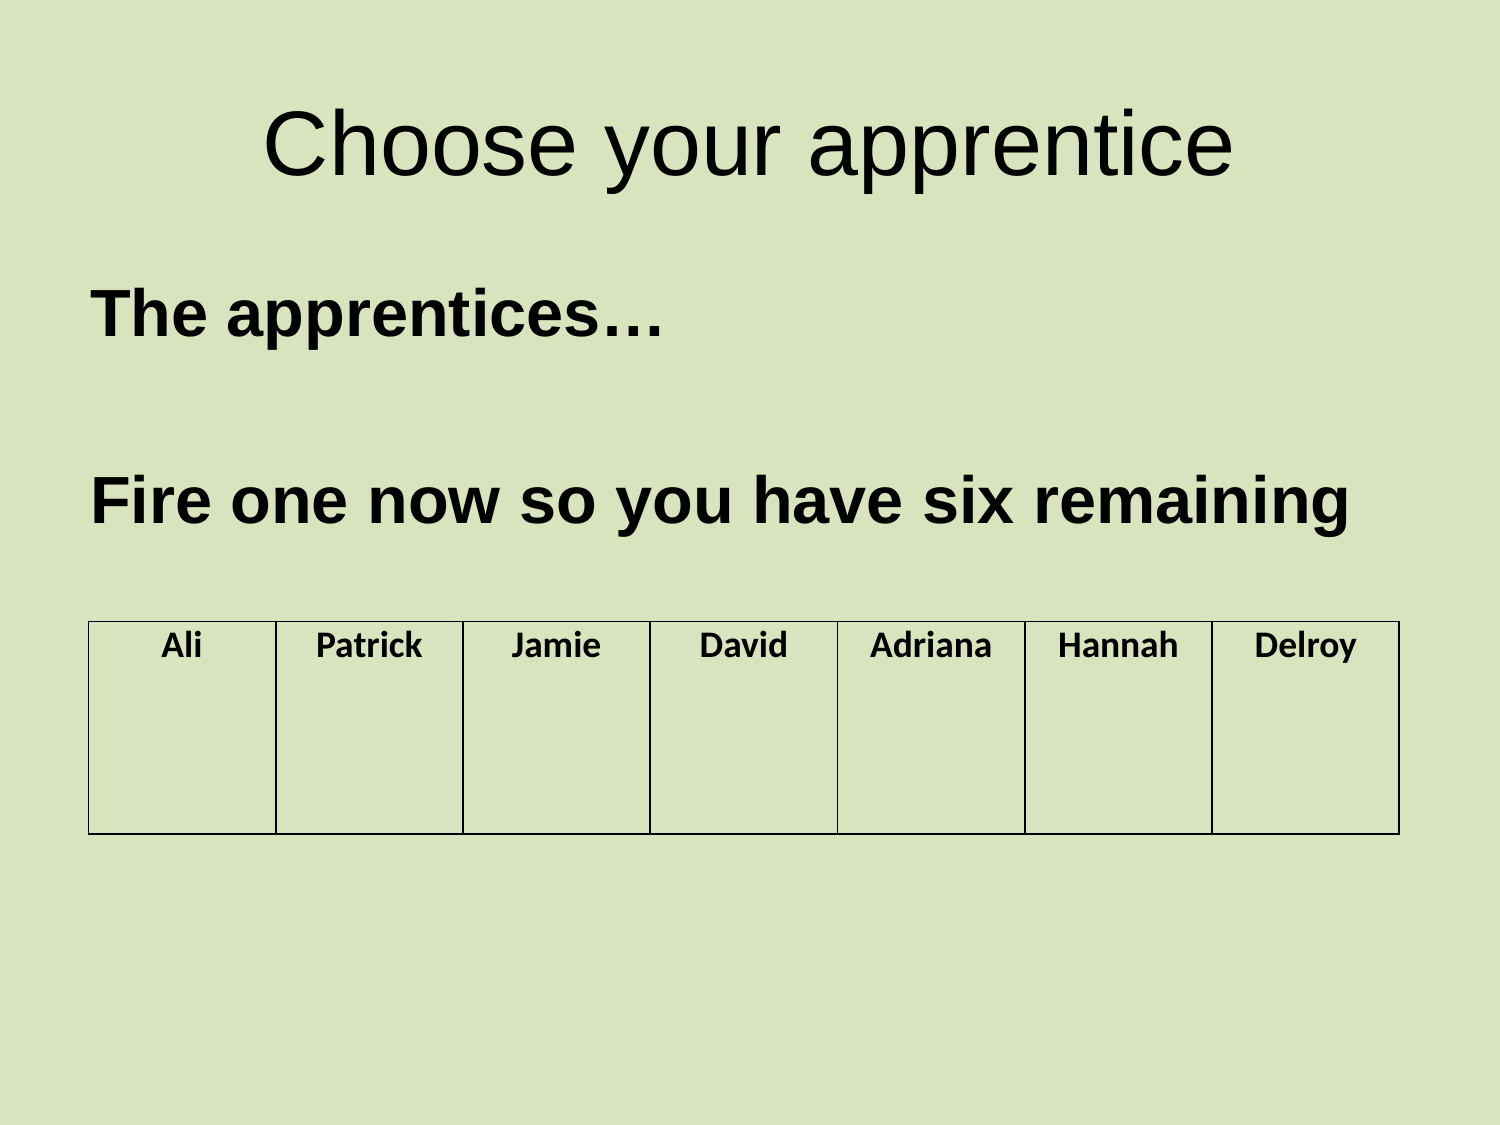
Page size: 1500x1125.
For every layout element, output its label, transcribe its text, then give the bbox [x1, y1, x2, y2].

table_header Ali [89, 622, 275, 833]
table_header Delroy [1213, 622, 1398, 833]
list The apprentices… Fire one now so you have six remaining [75, 262, 1425, 1005]
title Choose your apprentice [75, 45, 1425, 233]
table_header Jamie [464, 622, 649, 833]
table_header Adriana [838, 622, 1024, 833]
table_header David [651, 622, 837, 833]
table_header Patrick [277, 622, 462, 833]
table_header Hannah [1026, 622, 1211, 833]
